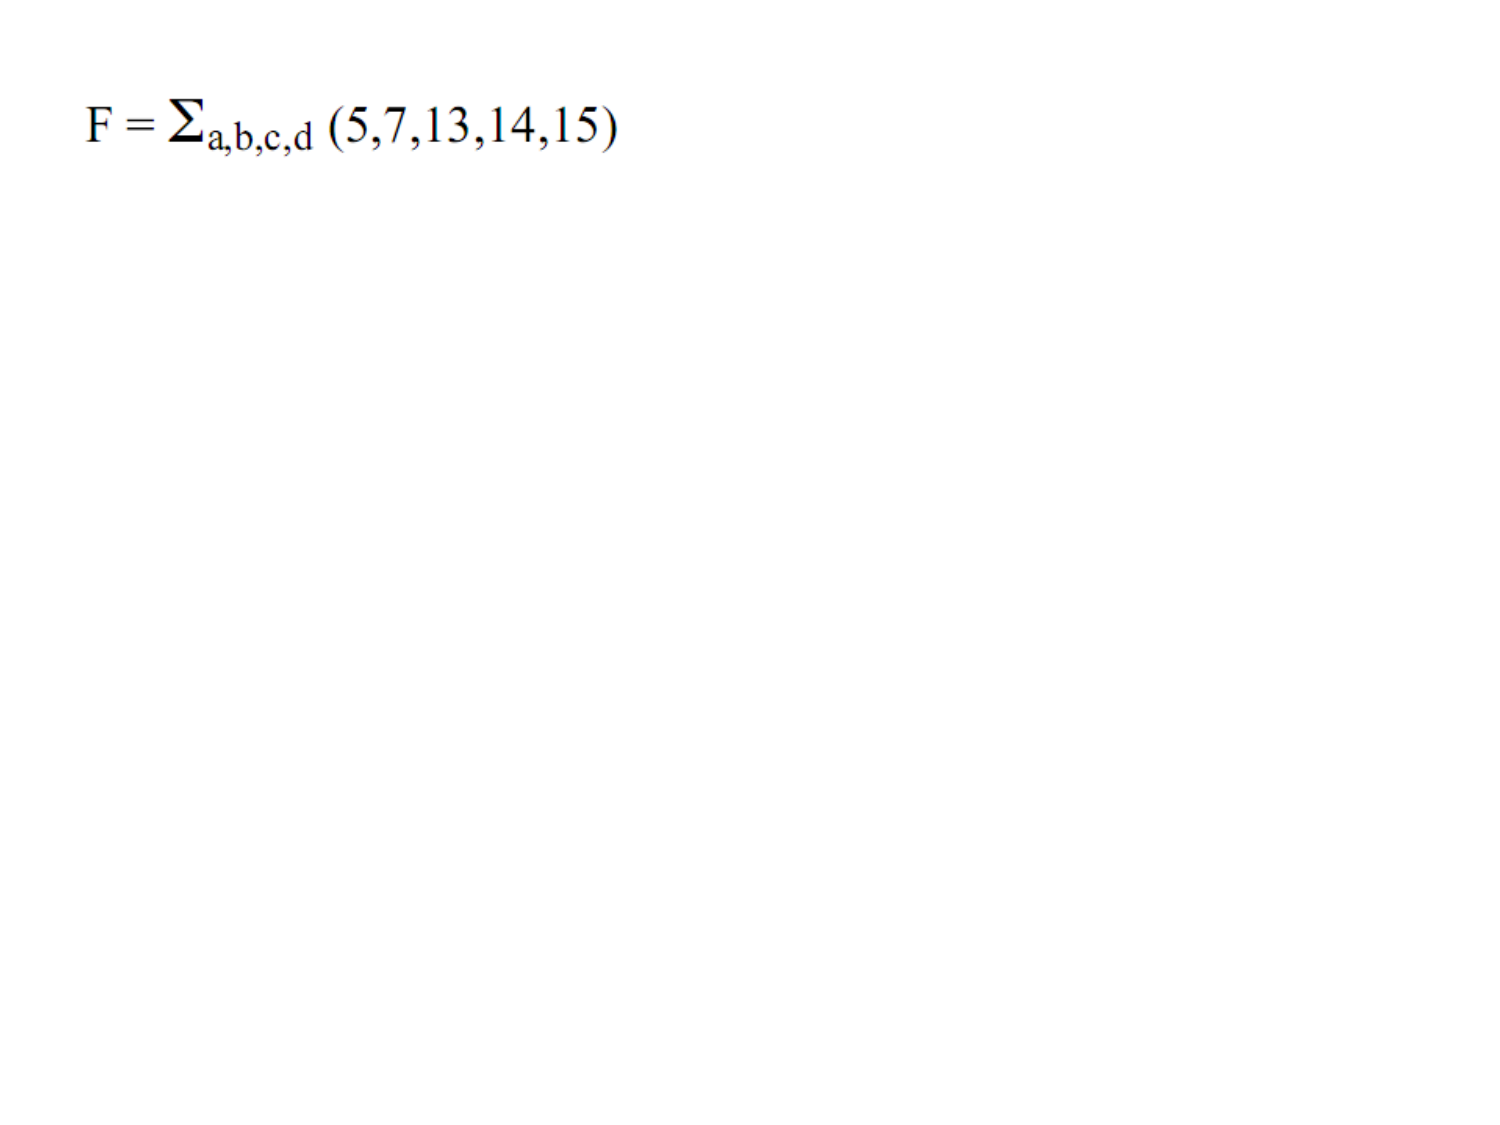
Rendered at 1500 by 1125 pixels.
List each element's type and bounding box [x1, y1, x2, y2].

picture [62, 74, 687, 180]
